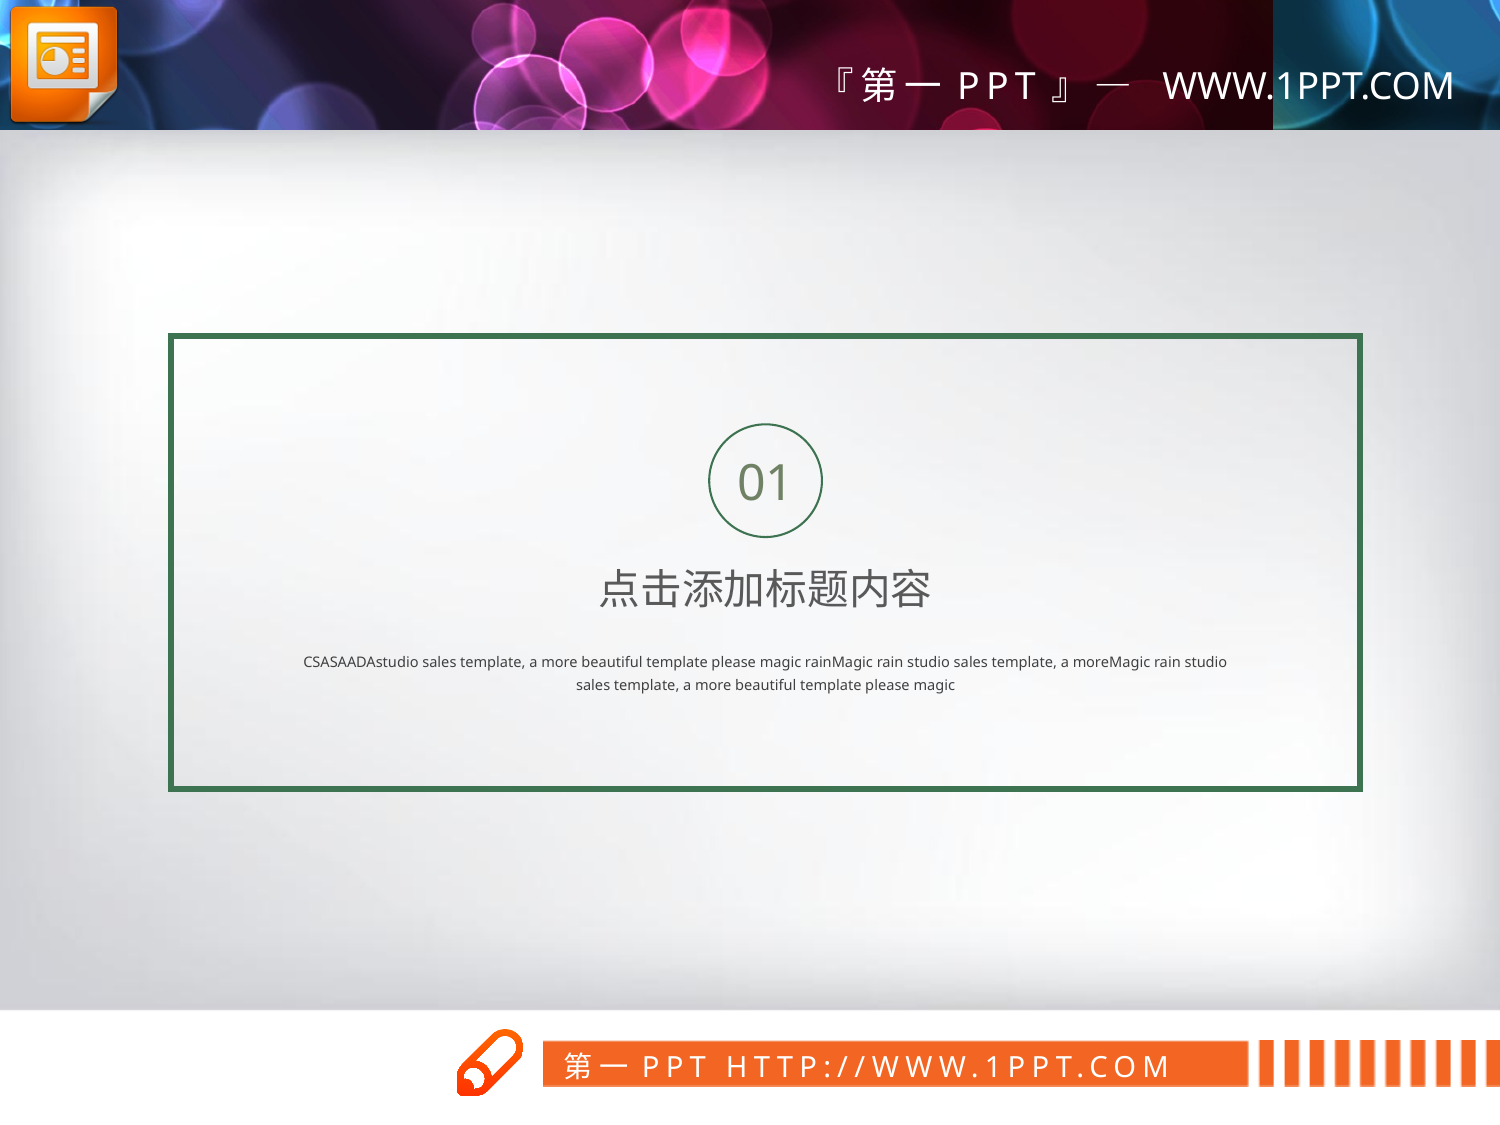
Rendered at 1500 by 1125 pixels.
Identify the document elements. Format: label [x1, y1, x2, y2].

text_box [279, 424, 1252, 701]
picture [0, 0, 1500, 1012]
text_box [171, 336, 1360, 789]
picture [543, 1040, 1500, 1087]
